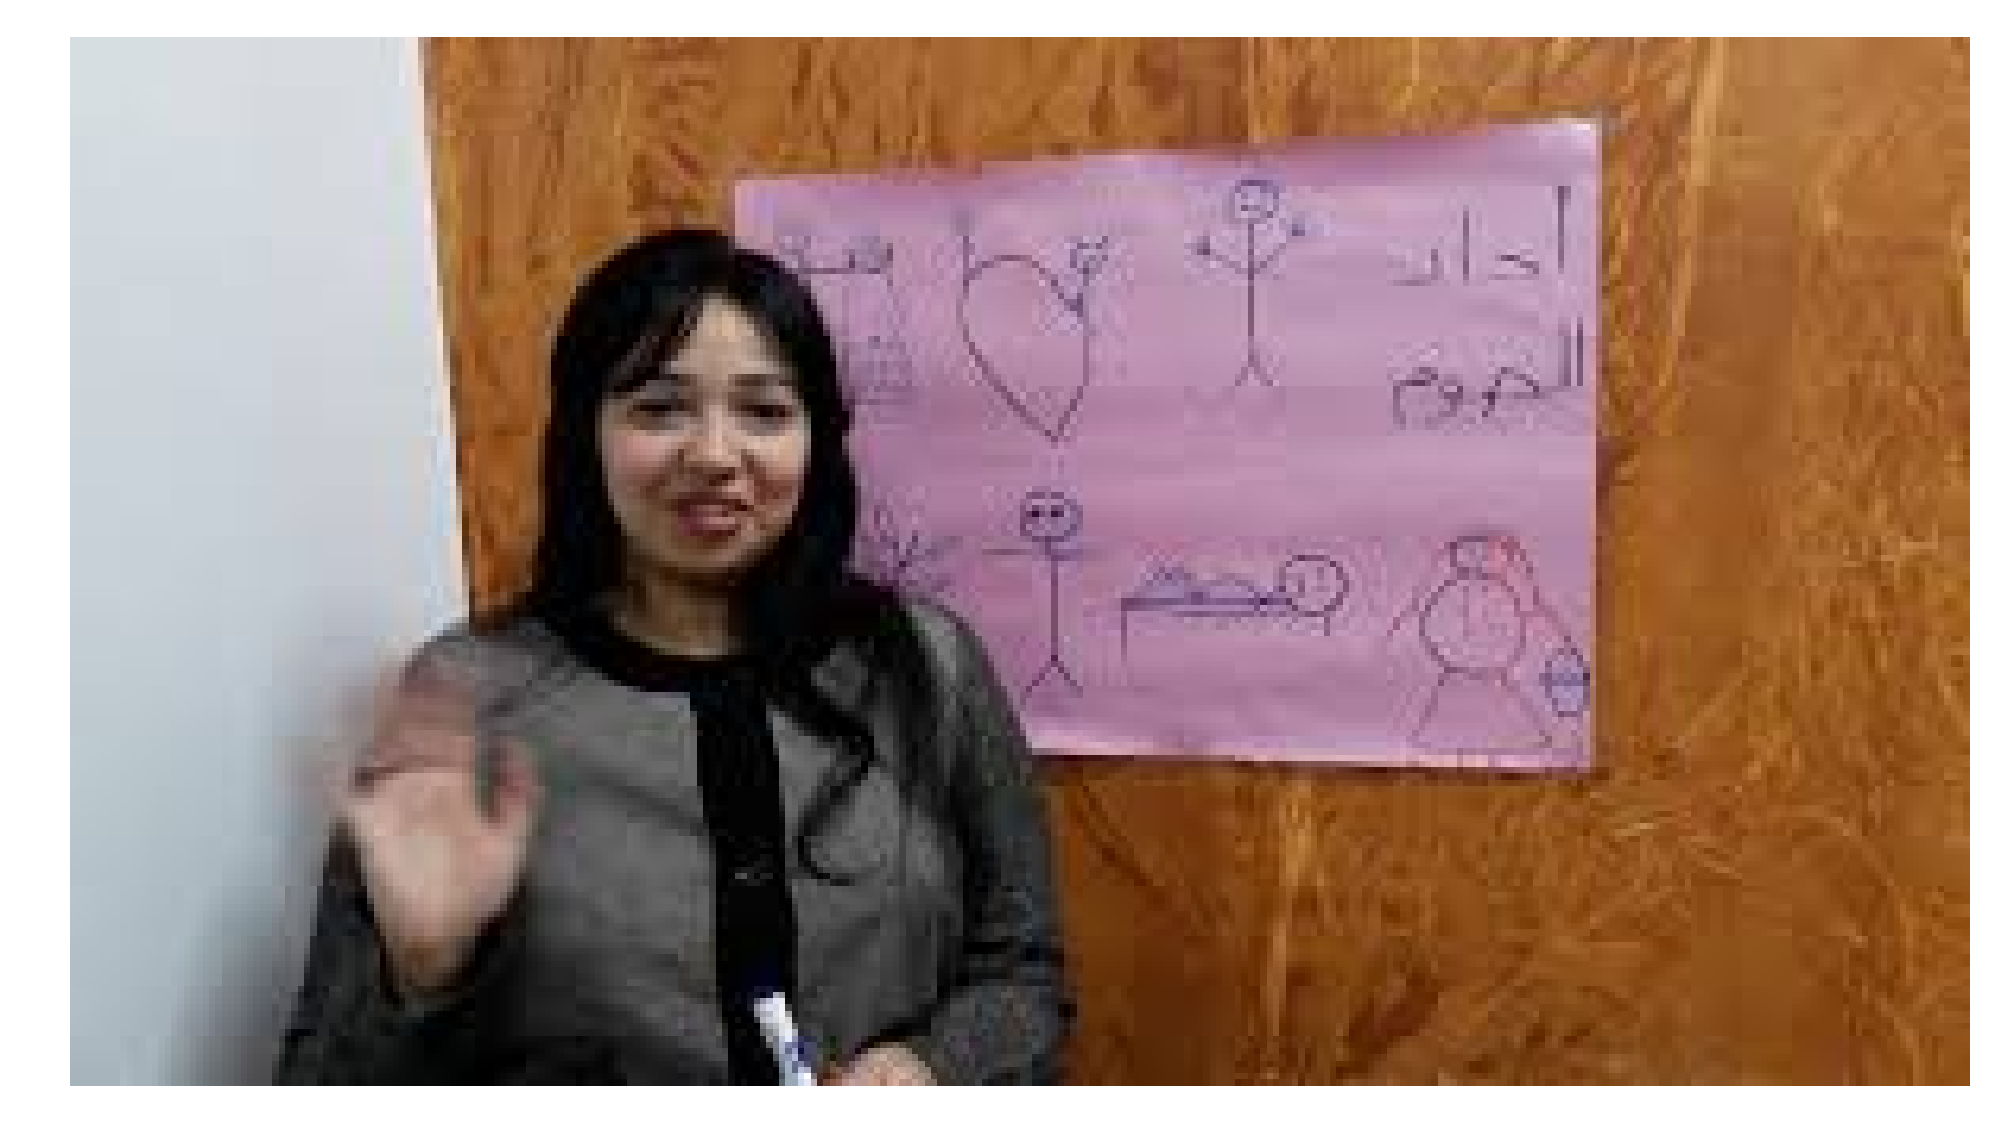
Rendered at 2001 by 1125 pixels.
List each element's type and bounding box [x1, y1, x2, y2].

picture [70, 37, 1970, 1086]
